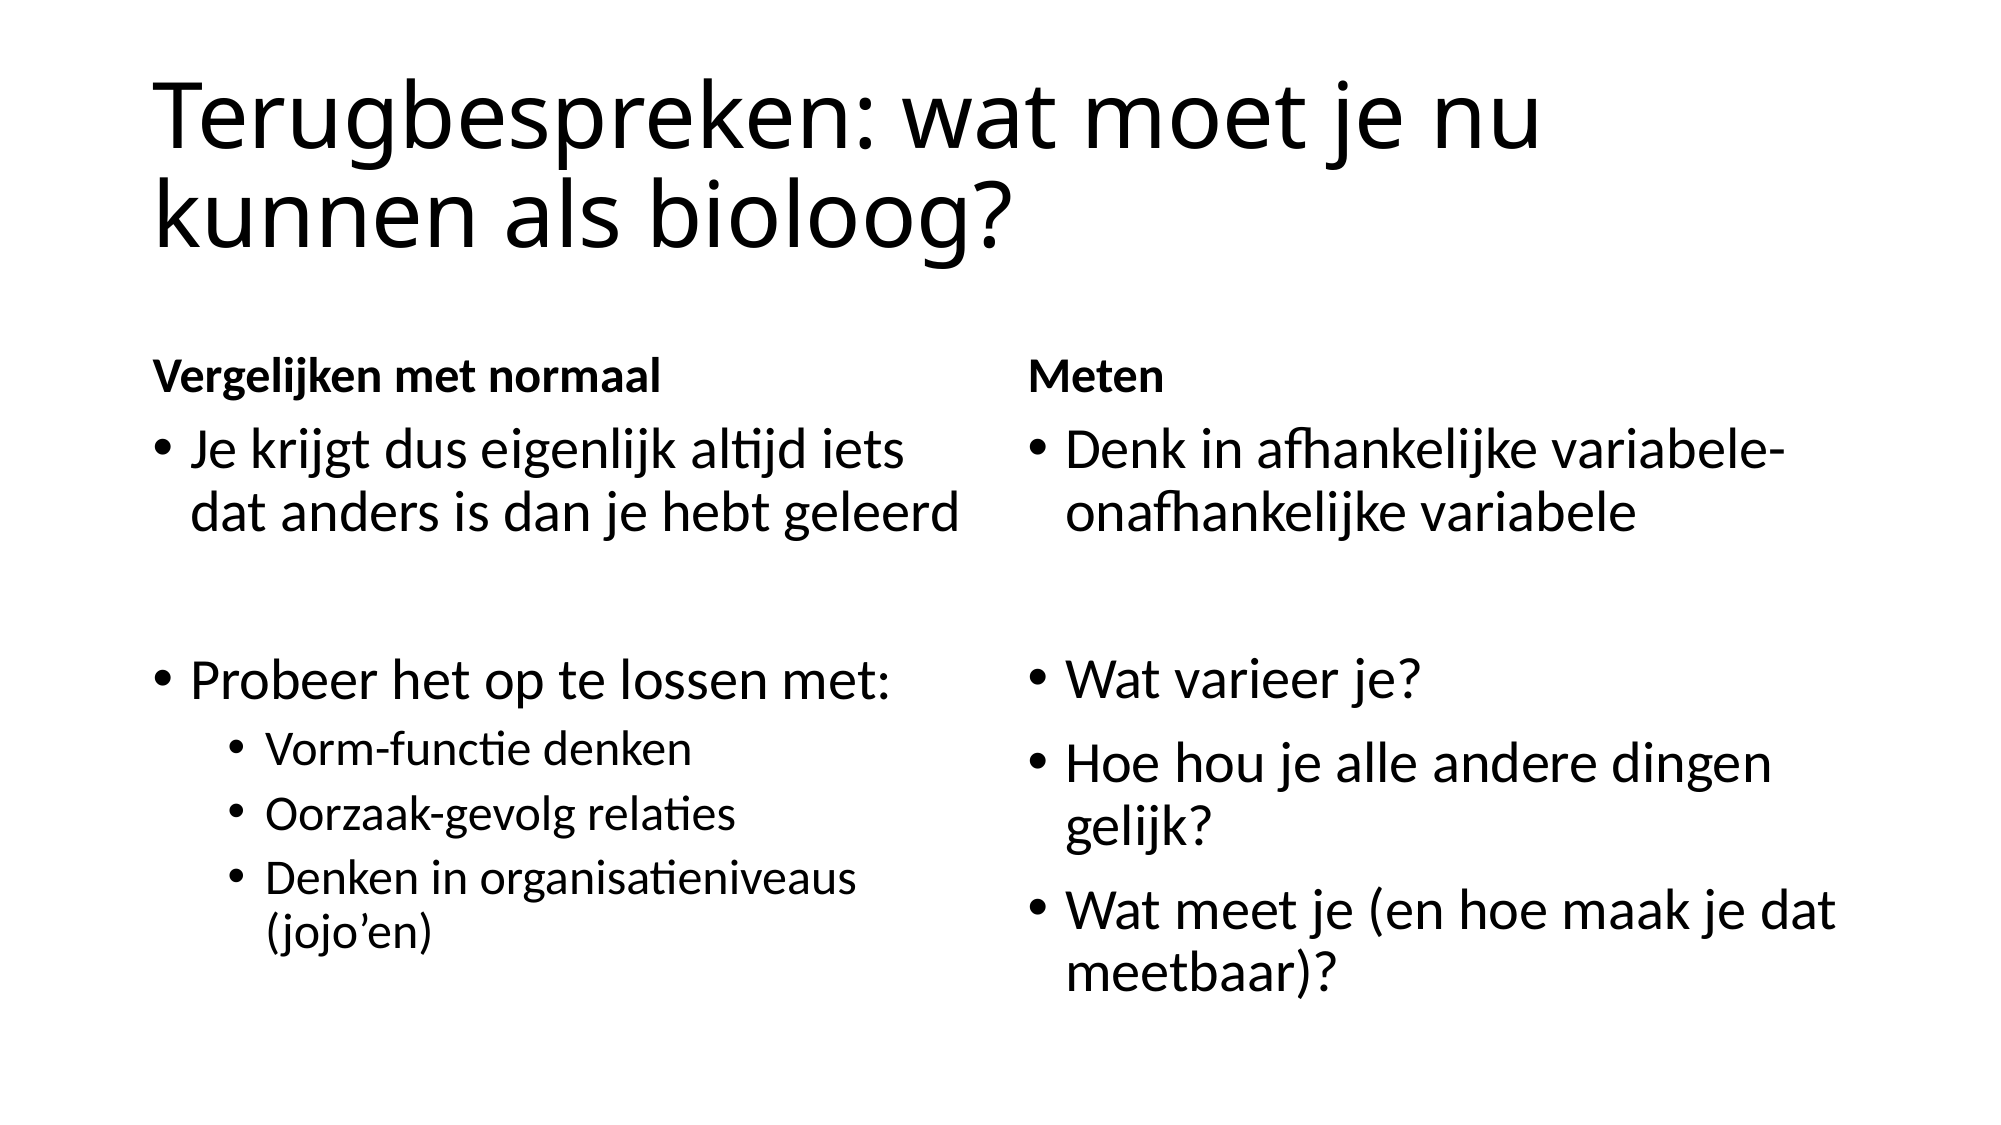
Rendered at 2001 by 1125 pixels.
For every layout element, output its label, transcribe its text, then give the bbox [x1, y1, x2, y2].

title Terugbespreken: wat moet je nu kunnen als bioloog? [137, 59, 1863, 278]
list Vergelijken met normaal [137, 275, 984, 410]
list Meten [1012, 275, 1863, 410]
list Denk in afhankelijke variabele-onafhankelijke variabele Wat varieer je? Hoe hou je alle andere dingen gelijk? Wat meet je (en hoe maak je dat meetbaar)? [1012, 410, 1863, 1016]
list Je krijgt dus eigenlijk altijd iets dat anders is dan je hebt geleerd Probeer het op te lossen met: Vorm-functie denken Oorzaak-gevolg relaties Denken in organisatieniveaus (jojo’en) [137, 410, 984, 1016]
